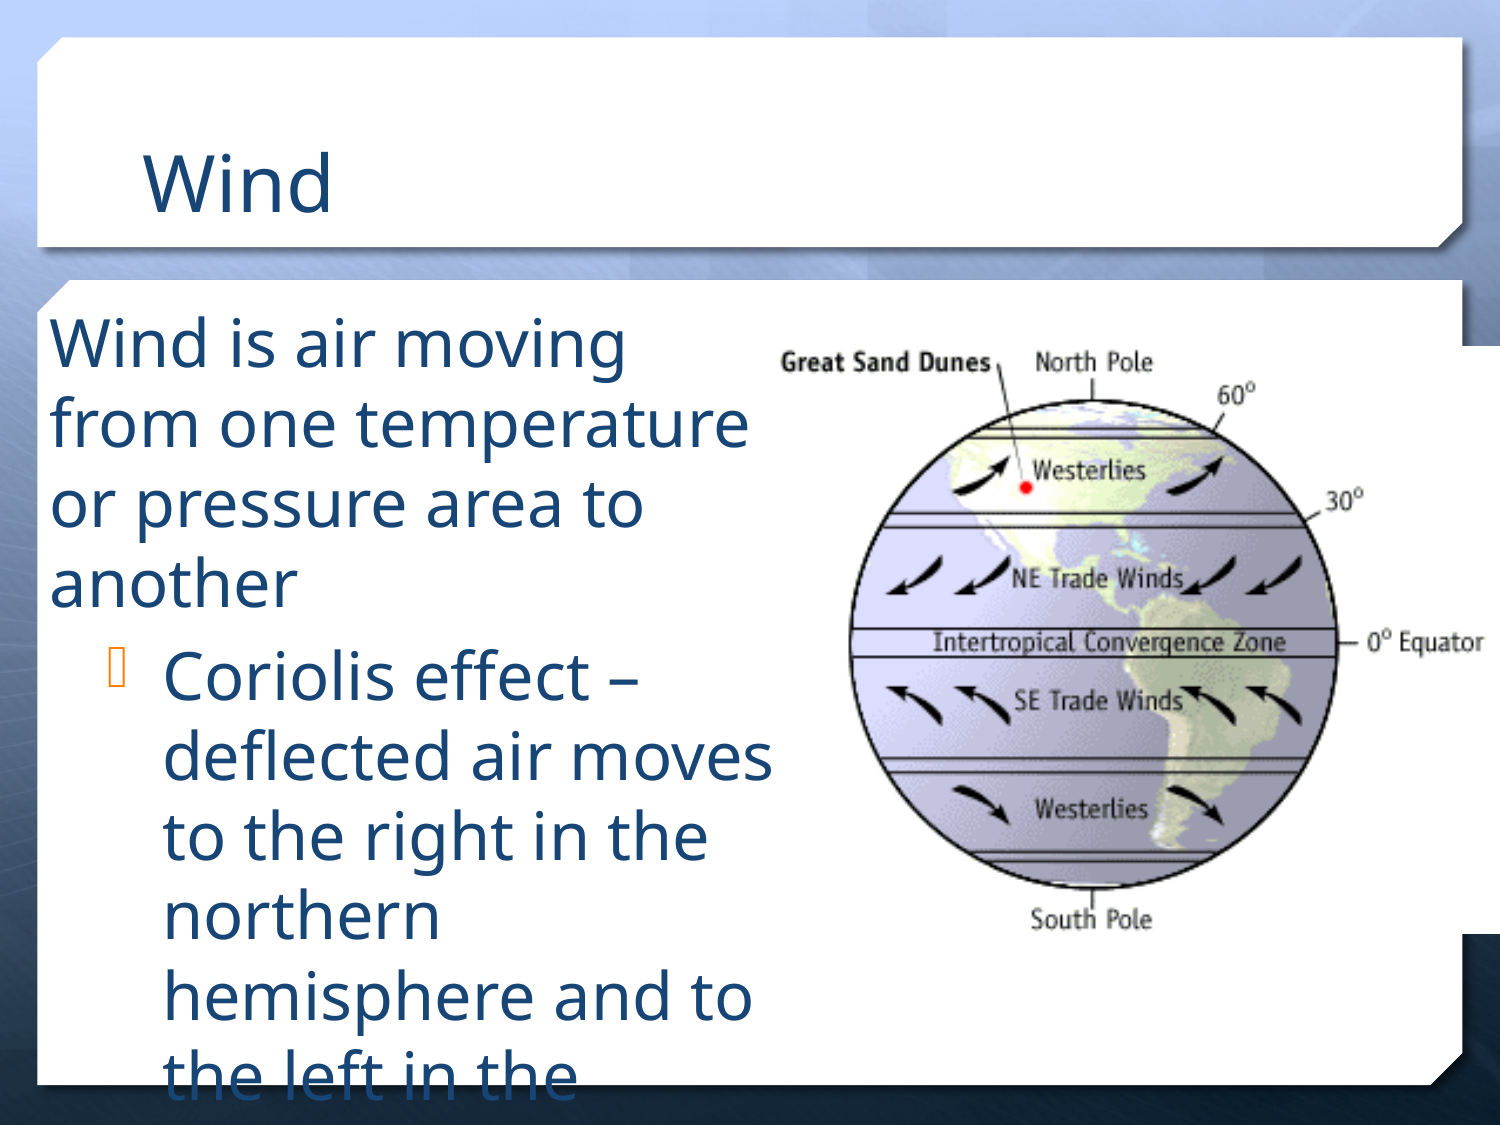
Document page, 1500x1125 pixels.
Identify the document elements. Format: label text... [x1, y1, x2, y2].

list Wind is air moving from one temperature or pressure area to another Coriolis effect – deflected air moves to the right in the northern hemisphere and to the left in the southern hemisphere [34, 293, 806, 1037]
picture [771, 346, 1500, 935]
title Wind [127, 48, 1372, 236]
